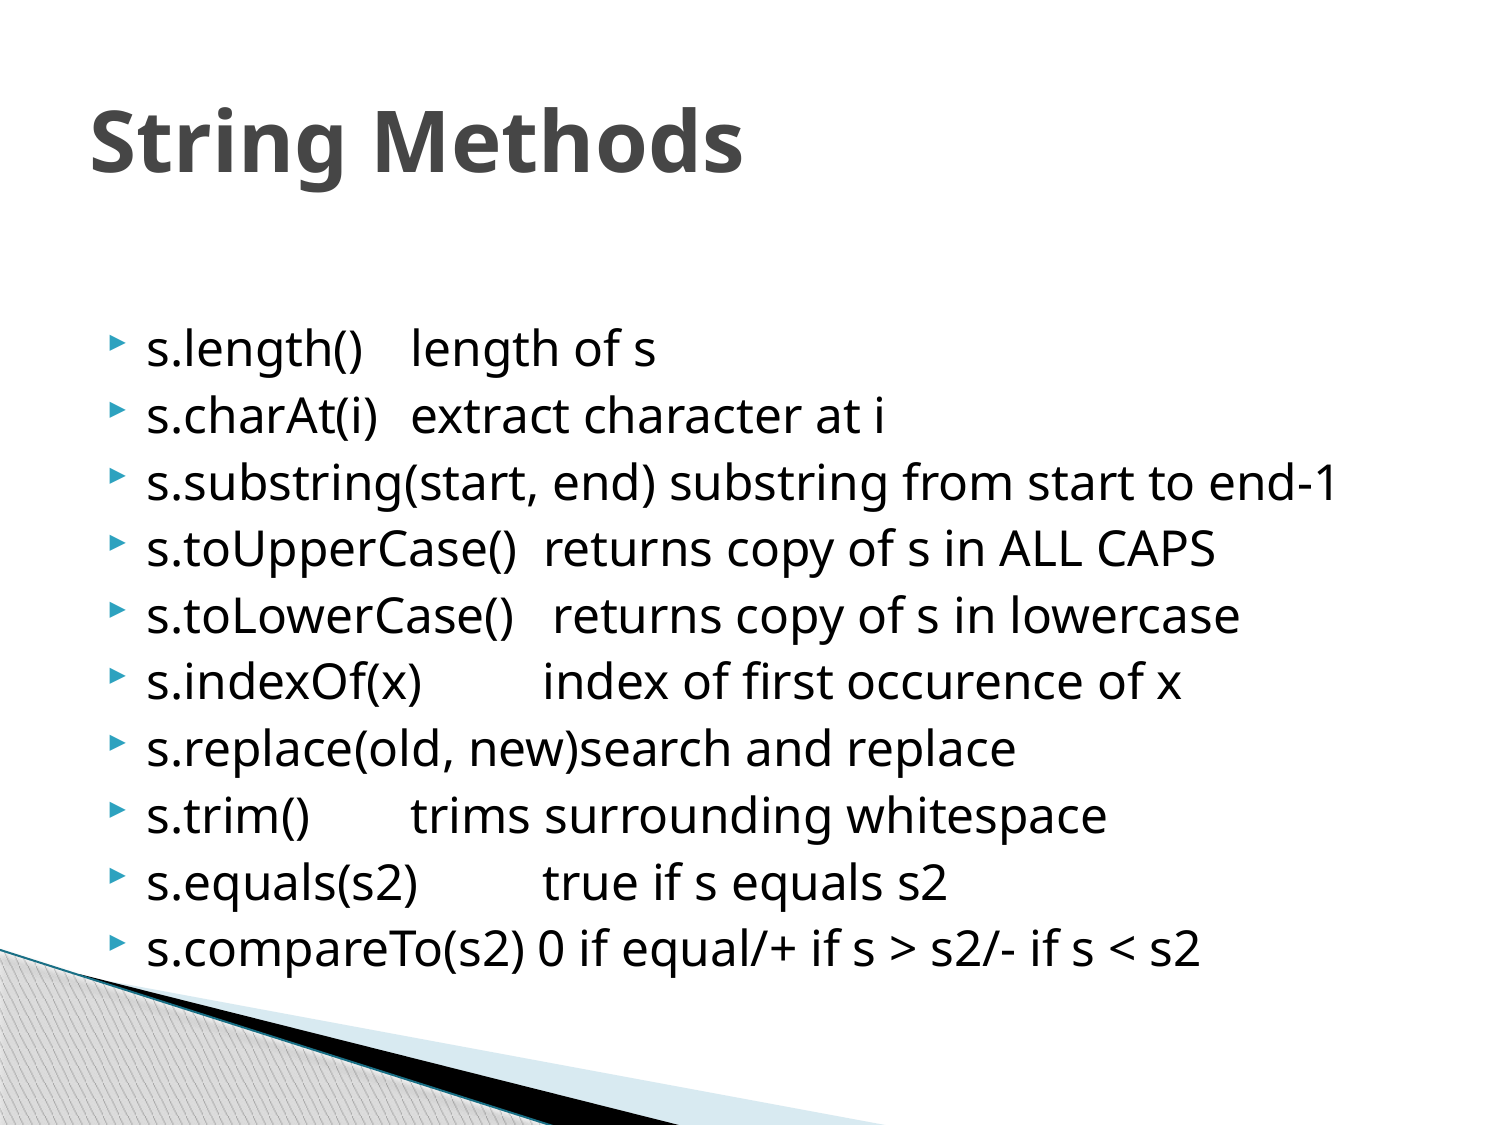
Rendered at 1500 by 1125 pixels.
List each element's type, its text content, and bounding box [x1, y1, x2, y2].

list s.length() length of s s.charAt(i) extract character at i s.substring(start, end) substring from start to end-1 s.toUpperCase() returns copy of s in ALL CAPS s.toLowerCase() returns copy of s in lowercase s.indexOf(x) index of first occurence of x s.replace(­old, new)search and replace s.trim() trims surrou­nding whitespace s.equals(s2) true if s equals s2 s.compareTo(s2) 0 if equal/+ if s > s2/- if s < s2 [75, 243, 1425, 986]
title String Methods [75, 45, 1425, 233]
